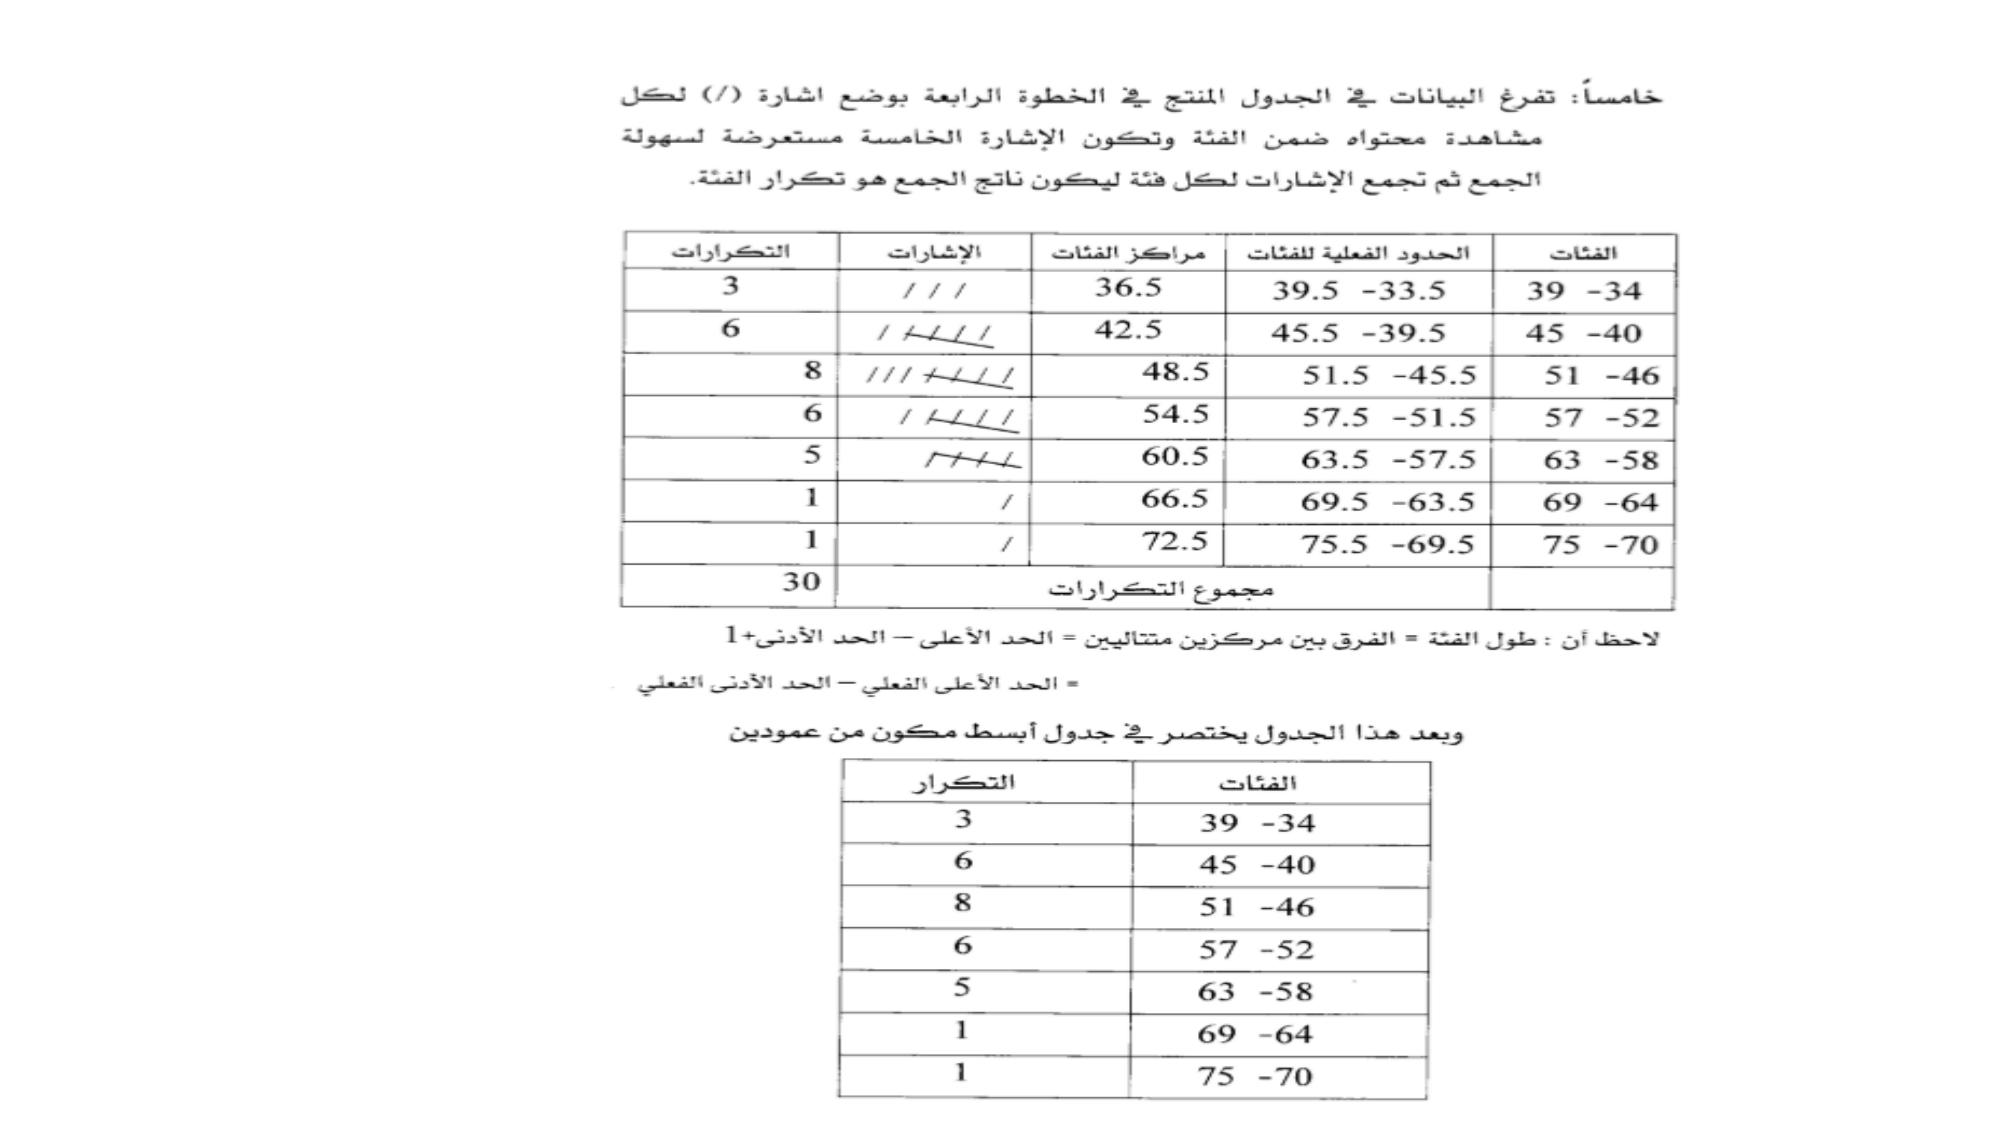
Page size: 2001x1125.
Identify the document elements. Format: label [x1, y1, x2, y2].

picture [542, 17, 1724, 1114]
